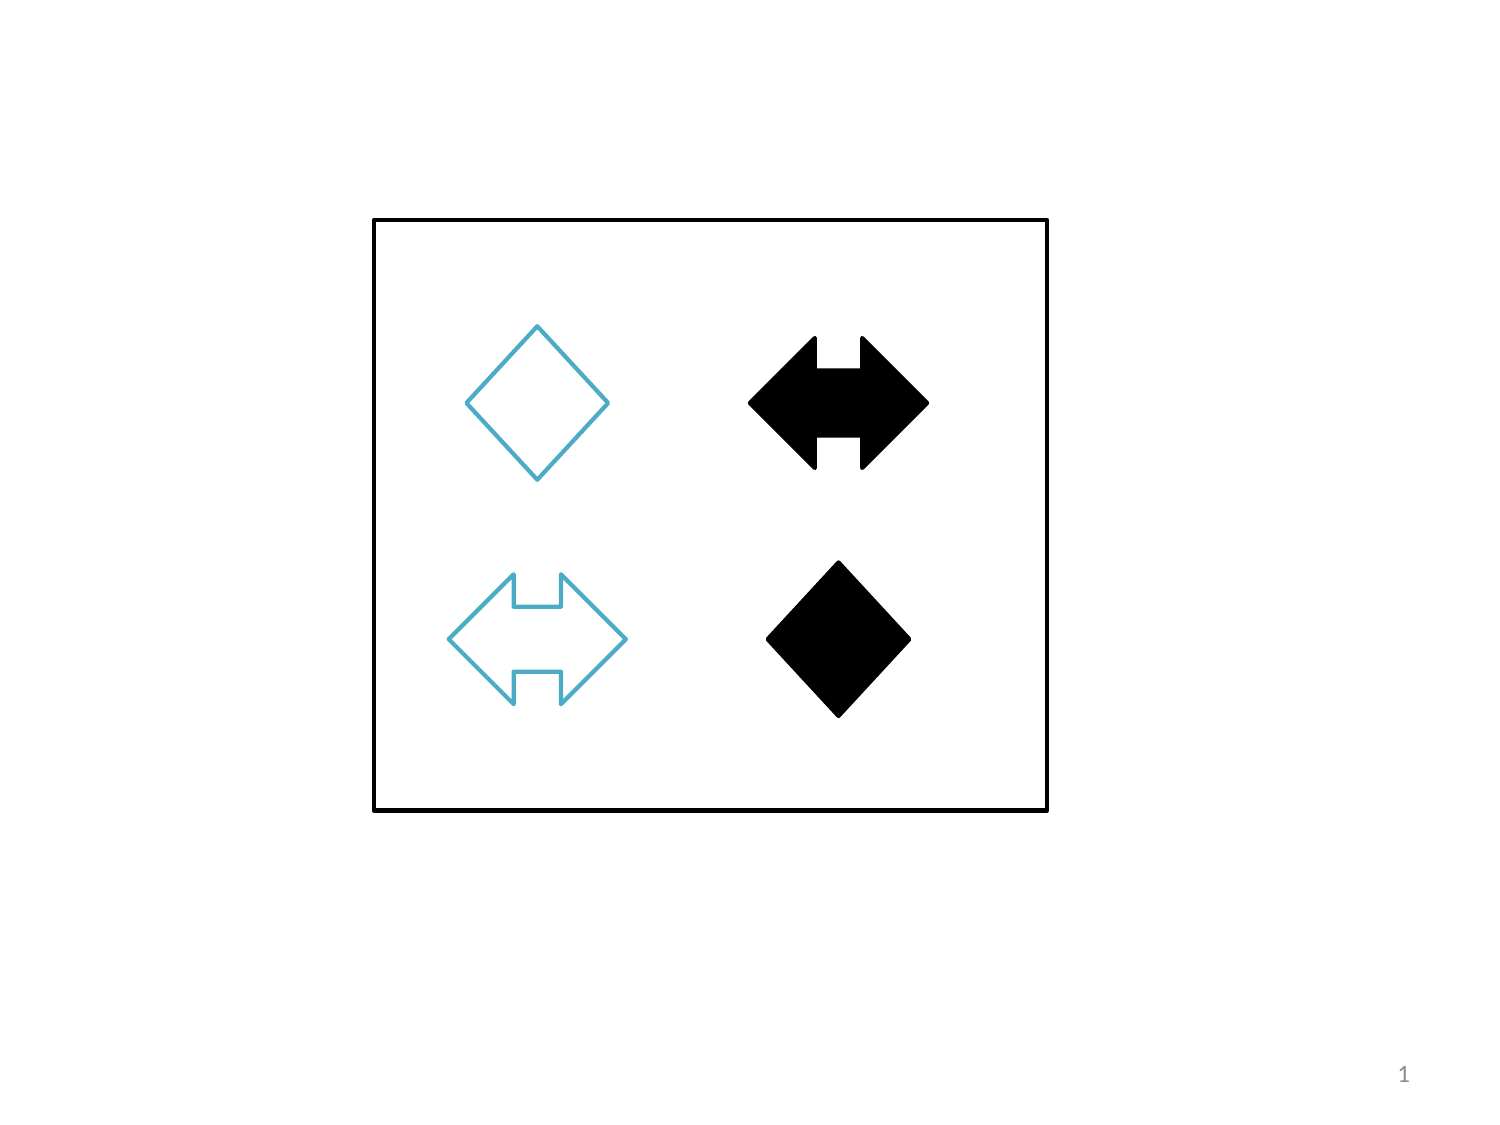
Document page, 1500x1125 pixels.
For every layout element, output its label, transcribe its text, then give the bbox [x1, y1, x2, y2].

text_box [464, 324, 610, 482]
text_box [372, 218, 1049, 813]
text_box [446, 572, 628, 707]
text_box [766, 560, 911, 719]
slide_number 1 [1074, 1042, 1425, 1103]
text_box [747, 336, 930, 470]
